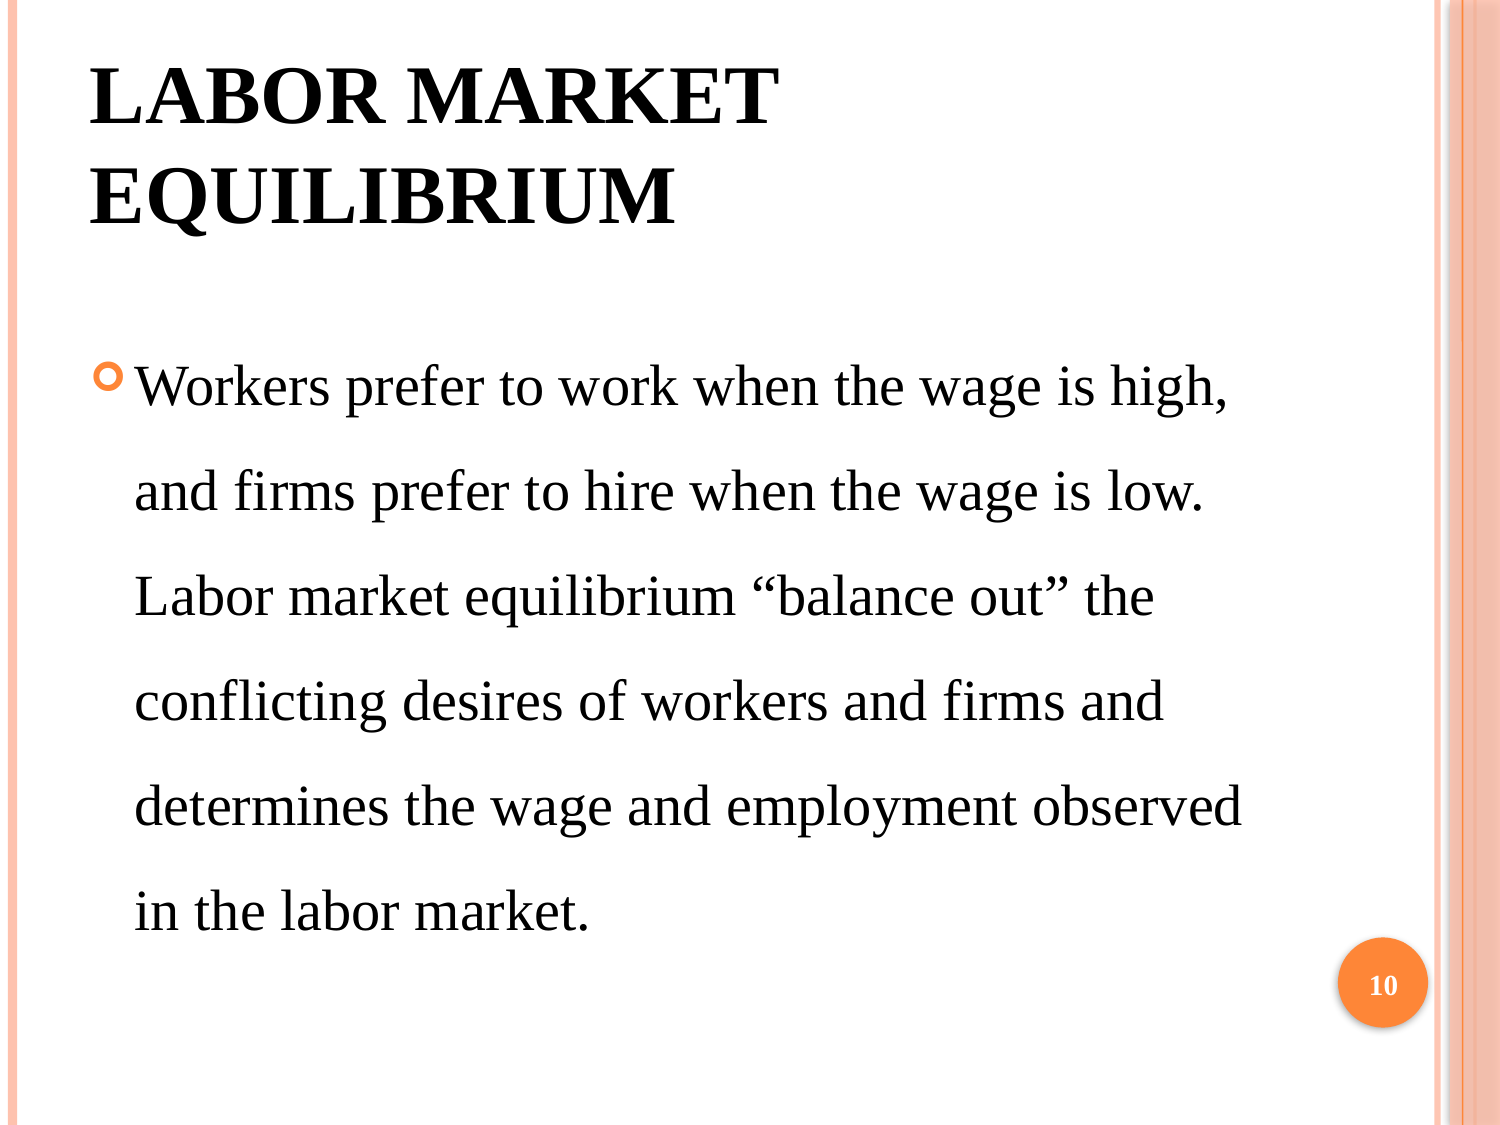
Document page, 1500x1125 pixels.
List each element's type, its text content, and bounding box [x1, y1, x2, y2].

title Labor Market Equilibrium [75, 45, 1300, 235]
list Workers prefer to work when the wage is high, and firms prefer to hire when the wage is low. Labor market equilibrium “balance out” the conflicting desires of workers and firms and determines the wage and employment observed in the labor market. [74, 304, 1301, 1044]
slide_number 10 [1333, 940, 1434, 1026]
